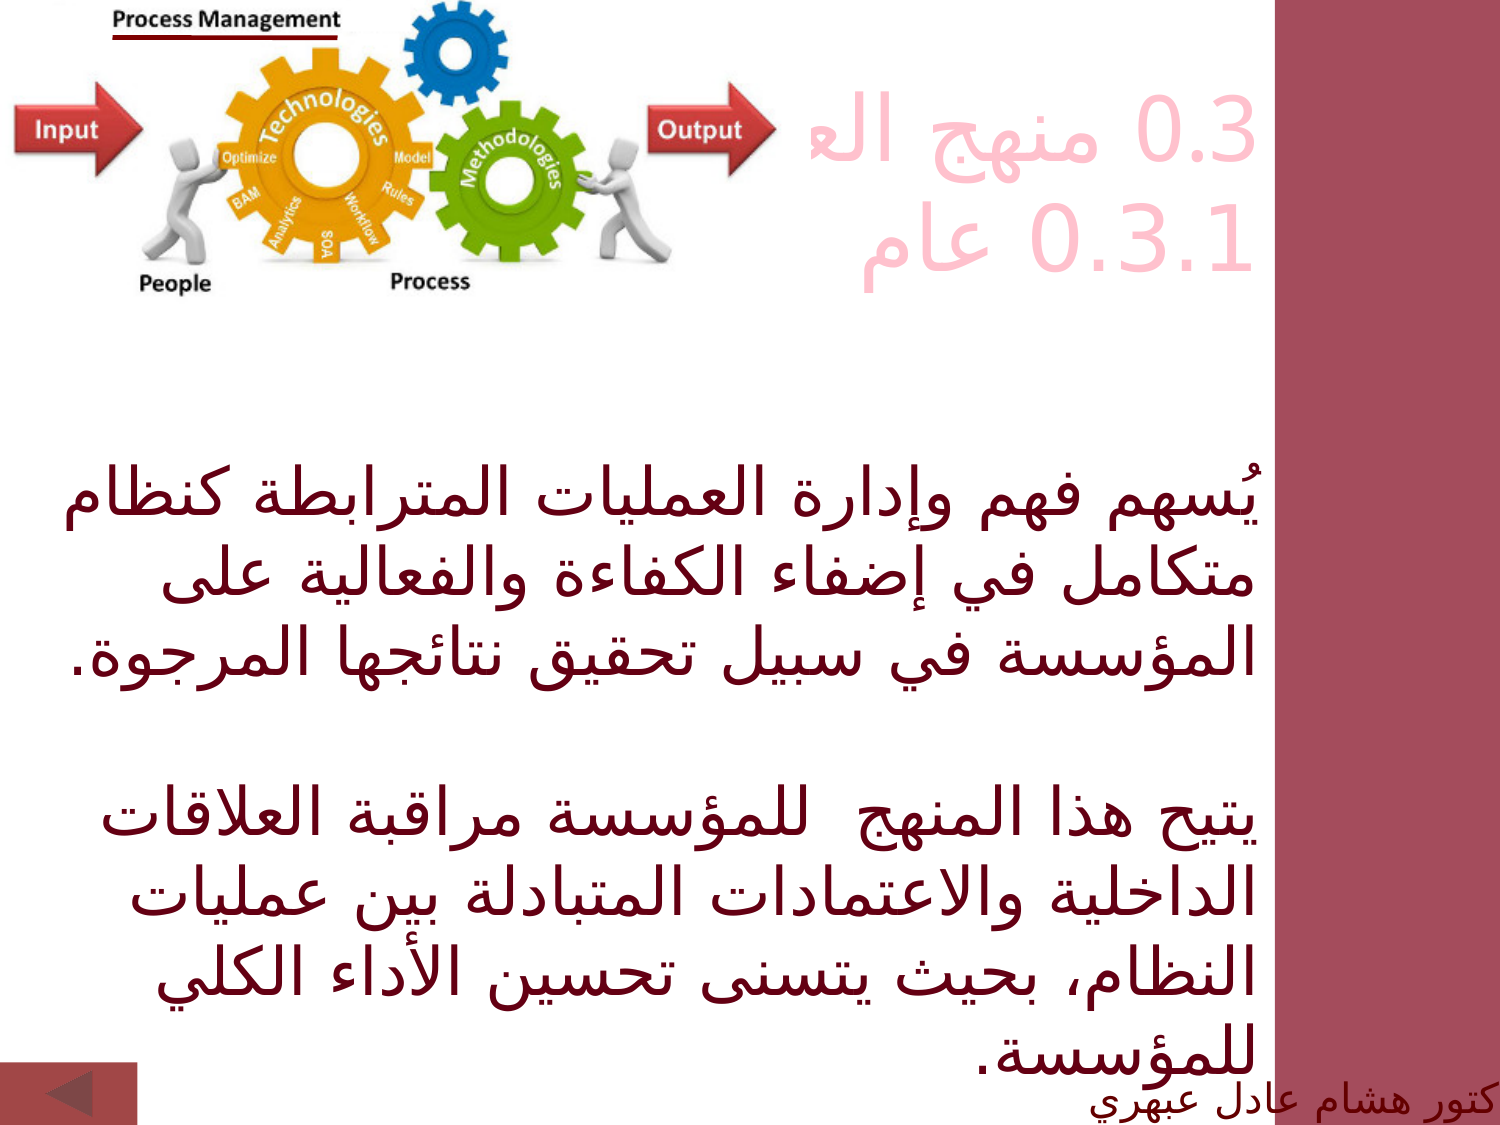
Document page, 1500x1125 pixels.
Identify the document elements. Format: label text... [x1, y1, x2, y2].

text_box يُسهم فهم وإدارة العمليات المترابطة كنظام متكامل في إضفاء الكفاءة والفعالية على المؤسسة في سبيل تحقيق نتائجها المرجوة. يتيح هذا المنهج للمؤسسة مراقبة العلاقات الداخلية والاعتمادات المتبادلة بين عمليات النظام، بحيث يتسنى تحسين الأداء الكلي للمؤسسة. [0, 441, 1275, 1096]
text_box [1273, 0, 1500, 1064]
text_box 0.3 منهج العمليات 0.3.1 عام [815, 62, 1275, 298]
text_box [0, 1060, 140, 1125]
text_box الدكتور هشام عادل عبهري [1073, 1064, 1500, 1125]
picture [0, 0, 812, 315]
